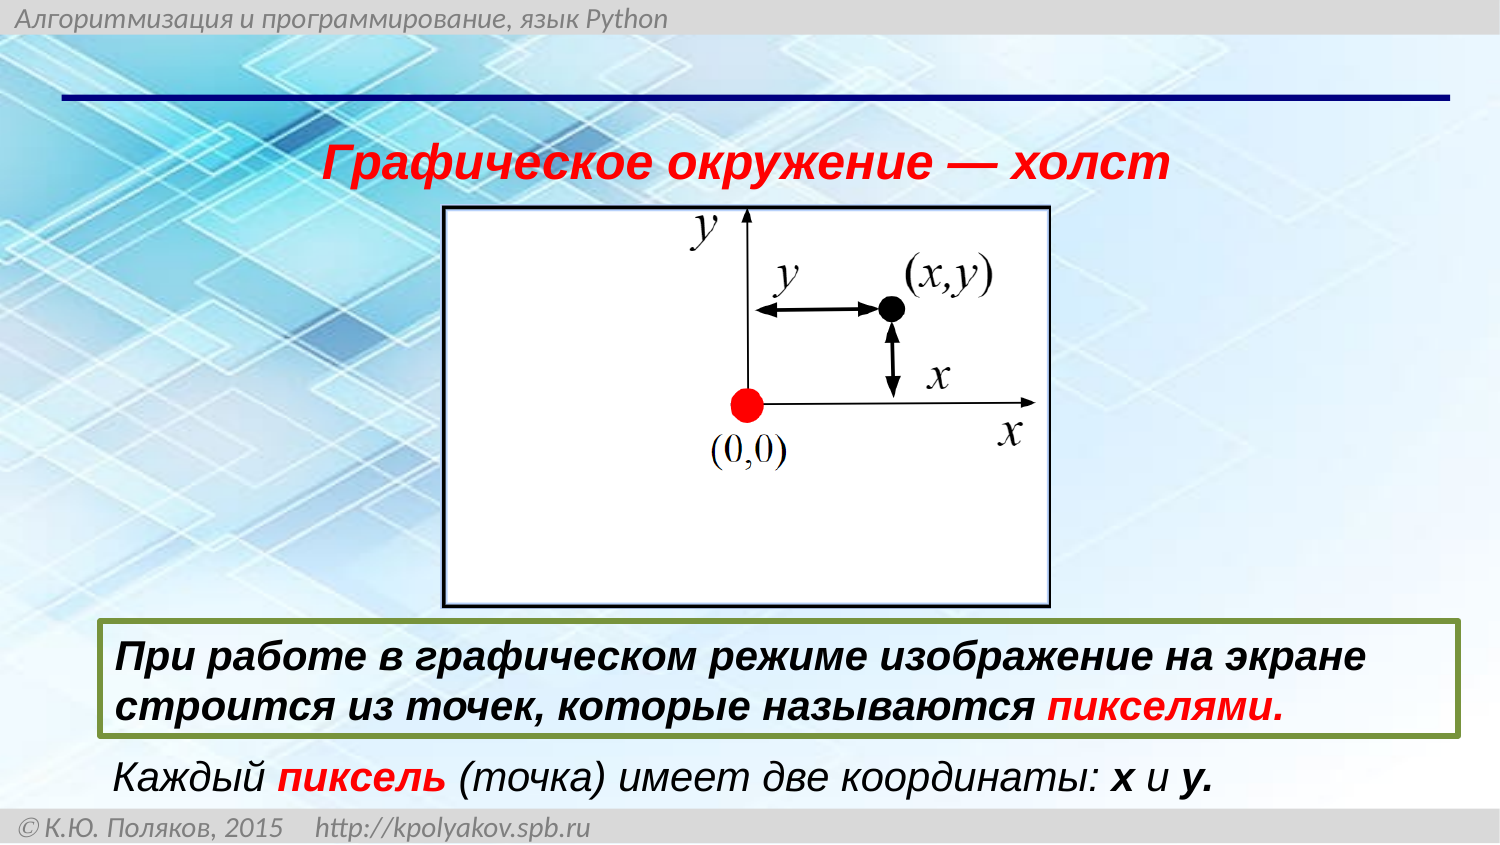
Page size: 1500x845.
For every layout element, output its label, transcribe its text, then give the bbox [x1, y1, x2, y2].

text_box Каждый пиксель (точка) имеет две координаты: х и у. [97, 742, 1444, 808]
text_box При работе в графическом режиме изображение на экране строится из точек, которые называются пикселями. [100, 621, 1459, 736]
picture [0, 35, 1500, 808]
text_box Графическое окружение — холст [58, 121, 1435, 197]
